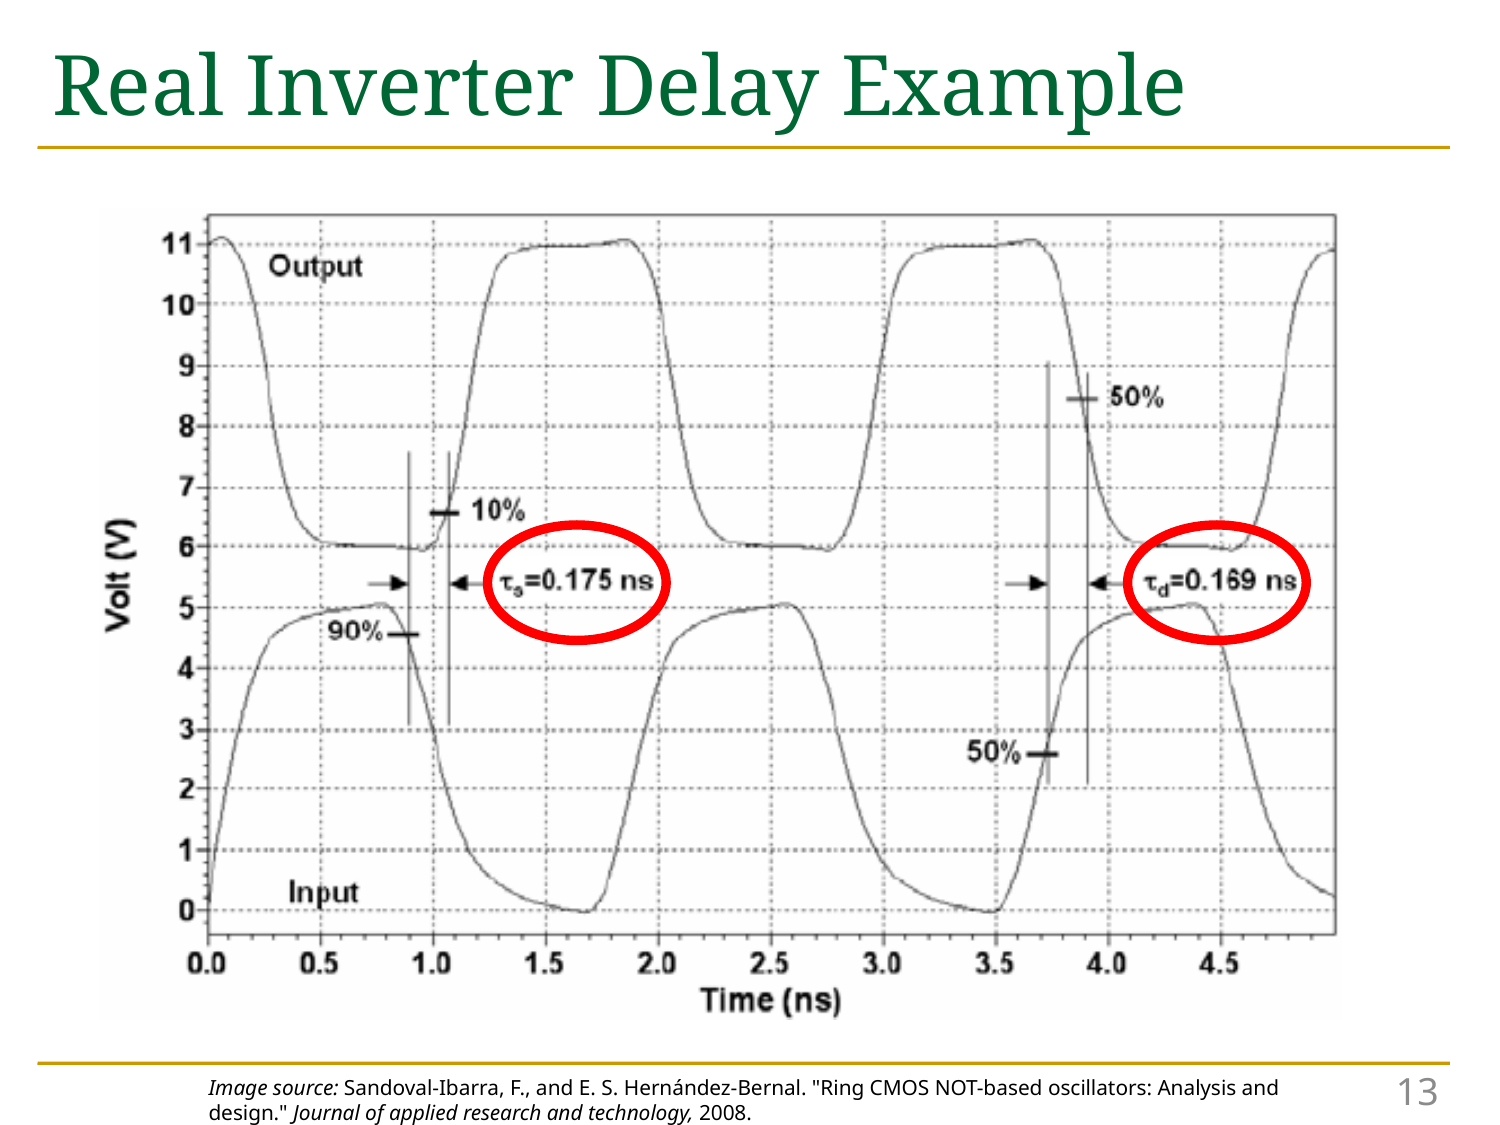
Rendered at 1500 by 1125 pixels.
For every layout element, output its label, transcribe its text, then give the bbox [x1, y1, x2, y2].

slide_number 13 [1116, 1063, 1454, 1124]
title Real Inverter Delay Example [37, 24, 1450, 200]
picture [99, 203, 1342, 1020]
text_box Image source: Sandoval-Ibarra, F., and E. S. Hernández-Bernal. "Ring CMOS NOT-based oscillators: Analysis and design." Journal of applied research and technology, 2008. [193, 1067, 1307, 1125]
